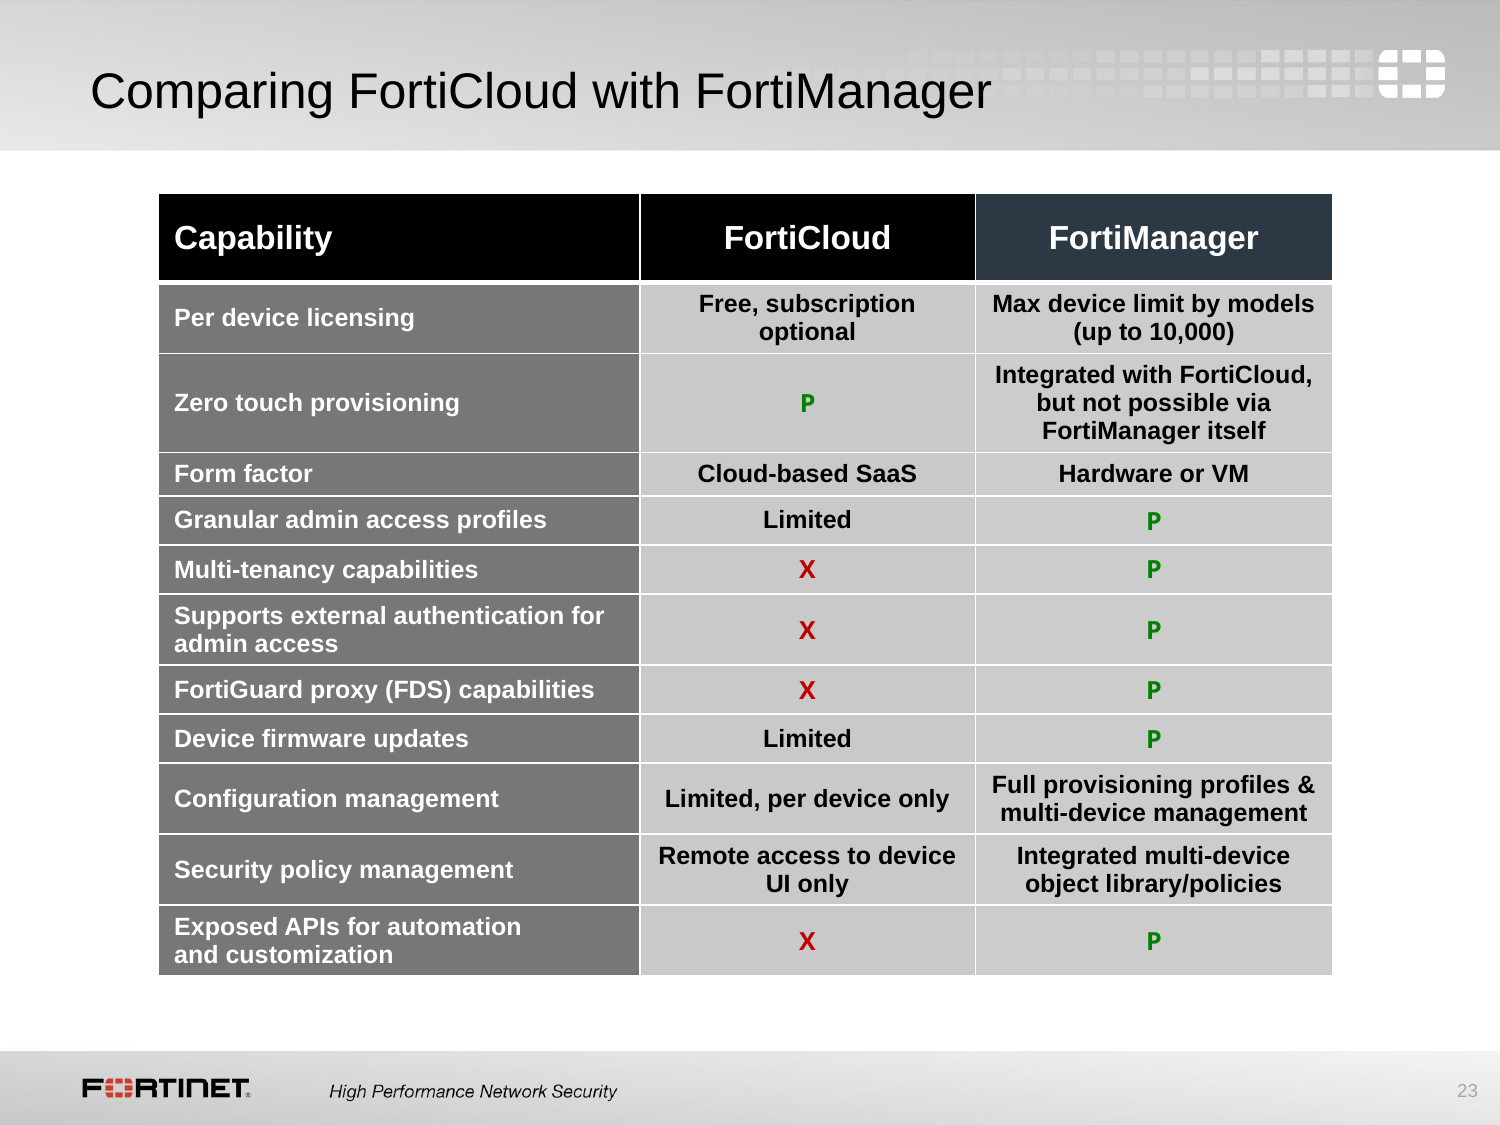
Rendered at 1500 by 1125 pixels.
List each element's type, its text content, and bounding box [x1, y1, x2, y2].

table_cell FortiGuard proxy (FDS) capabilities [159, 666, 639, 713]
table_cell Cloud-based SaaS [641, 453, 975, 495]
table_cell Full provisioning profiles & multi-device management [976, 764, 1332, 833]
table_header FortiCloud [641, 194, 975, 280]
table_cell Exposed APIs for automation and customization [159, 906, 639, 975]
table_cell Integrated with FortiCloud, but not possible via FortiManager itself [976, 354, 1332, 452]
table_cell Form factor [159, 453, 639, 495]
table_cell Limited [641, 715, 975, 762]
table_cell X [641, 595, 975, 664]
table_cell Limited [641, 497, 975, 544]
picture [0, 0, 1500, 1125]
table_cell X [641, 906, 975, 975]
table_cell Limited, per device only [641, 764, 975, 833]
table_cell Configuration management [159, 764, 639, 833]
table_cell P [976, 546, 1332, 593]
table_cell X [641, 666, 975, 713]
table_header FortiManager [976, 194, 1332, 280]
table_cell Free, subscription optional [641, 285, 975, 353]
table_cell P [976, 666, 1332, 713]
table_cell P [976, 595, 1332, 664]
table_cell P [976, 906, 1332, 975]
table_cell Remote access to device UI only [641, 835, 975, 904]
table_cell P [976, 497, 1332, 544]
table_cell Multi-tenancy capabilities [159, 546, 639, 593]
table_cell Granular admin access profiles [159, 497, 639, 544]
table_cell Integrated multi-device object library/policies [976, 835, 1332, 904]
table_cell Per device licensing [159, 285, 639, 353]
title Comparing FortiCloud with FortiManager [75, 45, 1425, 138]
table_cell Device firmware updates [159, 715, 639, 762]
table_cell P [976, 715, 1332, 762]
table_cell X [641, 546, 975, 593]
table_cell P [641, 354, 975, 452]
table_header Capability [159, 194, 639, 280]
table_cell Supports external authentication for admin access [159, 595, 639, 664]
table_cell Max device limit by models (up to 10,000) [976, 285, 1332, 353]
table_cell Security policy management [159, 835, 639, 904]
table_cell Zero touch provisioning [159, 354, 639, 452]
table_cell Hardware or VM [976, 453, 1332, 495]
